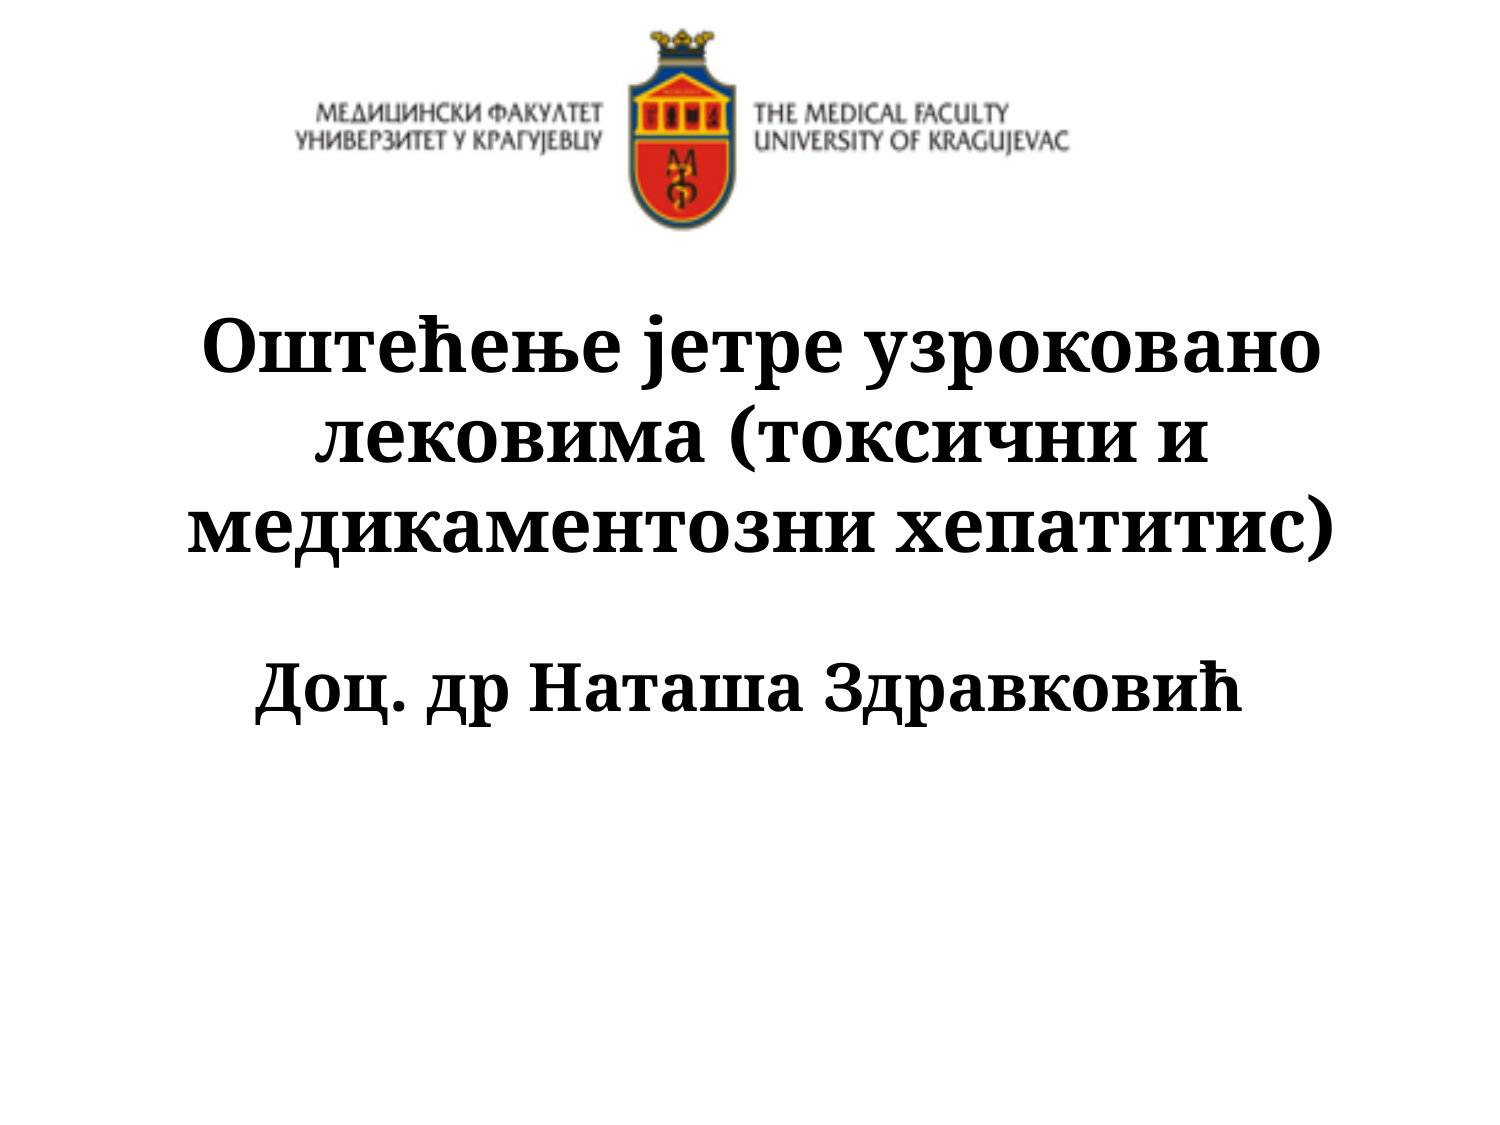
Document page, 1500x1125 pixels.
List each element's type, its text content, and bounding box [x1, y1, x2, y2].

title Оштећење јетре узроковано лековима (токсични и медикаментозни хепатитис) [125, 212, 1400, 654]
subtitle Доц. др Наташа Здравковић [225, 637, 1275, 925]
picture [143, 24, 1284, 263]
